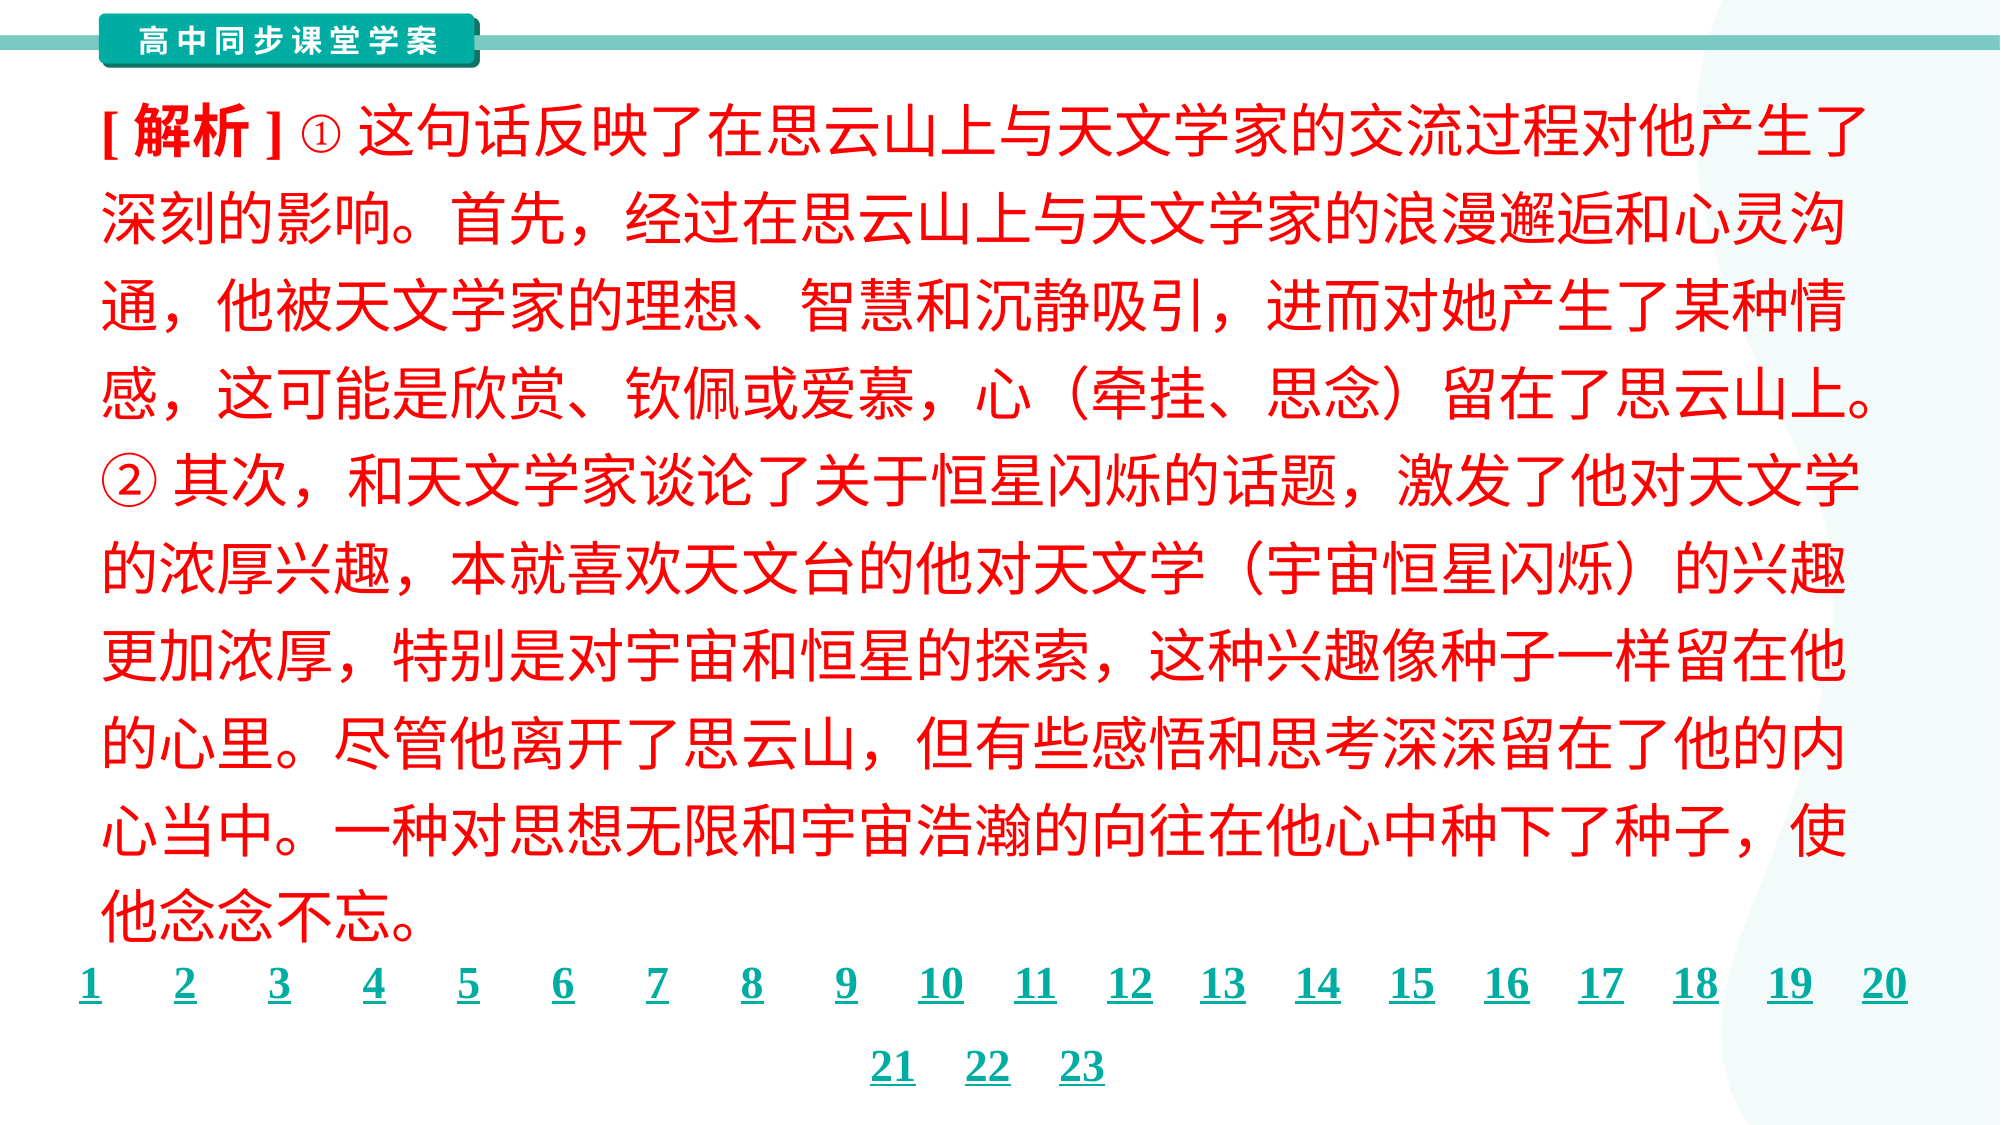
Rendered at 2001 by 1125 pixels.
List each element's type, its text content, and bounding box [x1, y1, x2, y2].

text_box [解析] ①这句话反映了在思云山上与天文学家的交流过程对他产生了 深刻的影响。首先，经过在思云山上与天文学家的浪漫邂逅和心灵沟 通，他被天文学家的理想、智慧和沉静吸引，进而对她产生了某种情 感，这可能是欣赏、钦佩或爱慕，心（牵挂、思念）留在了思云山上。 ②其次，和天文学家谈论了关于恒星闪烁的话题，激发了他对天文学 的浓厚兴趣，本就喜欢天文台的他对天文学（宇宙恒星闪烁）的兴趣 更加浓厚，特别是对宇宙和恒星的探索，这种兴趣像种子一样留在他 的心里。尽管他离开了思云山，但有些感悟和思考深深留在了他的内 心当中。一种对思想无限和宇宙浩瀚的向往在他心中种下了种子，使 他念念不忘。 [100, 76, 1899, 944]
picture [0, 0, 2000, 1125]
